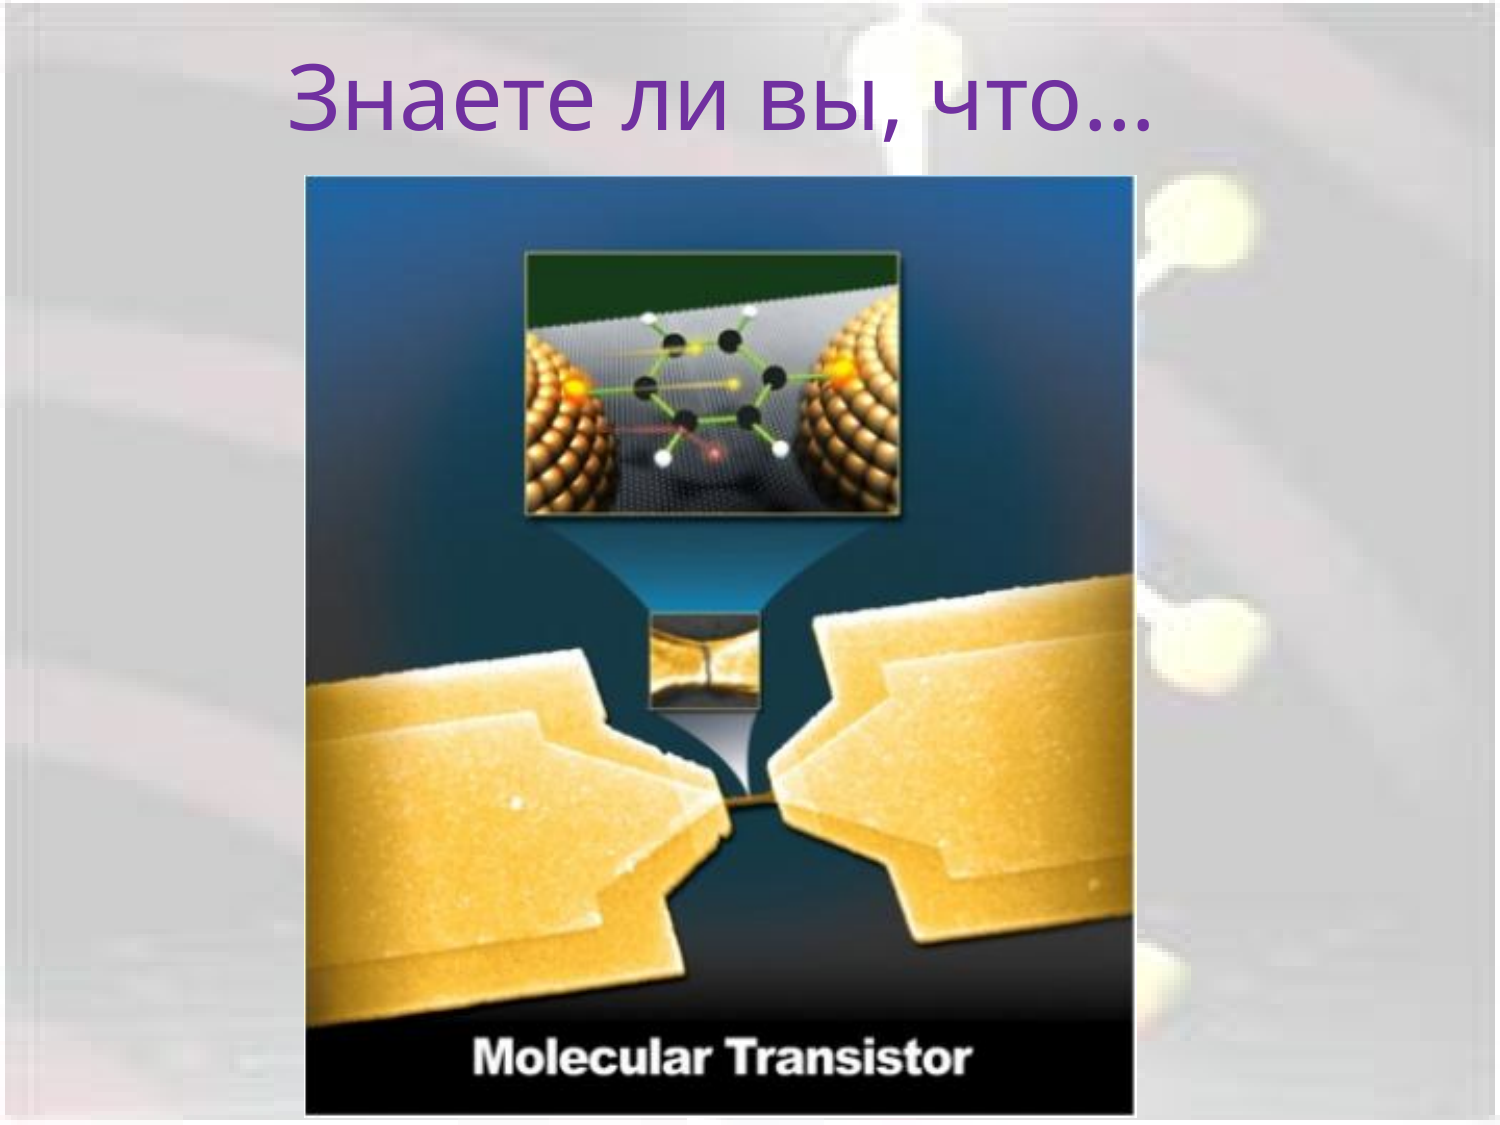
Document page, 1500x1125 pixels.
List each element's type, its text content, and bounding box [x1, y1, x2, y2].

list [304, 175, 1137, 1119]
picture [0, 0, 1500, 1125]
title Знаете ли вы, что… [46, 0, 1397, 188]
